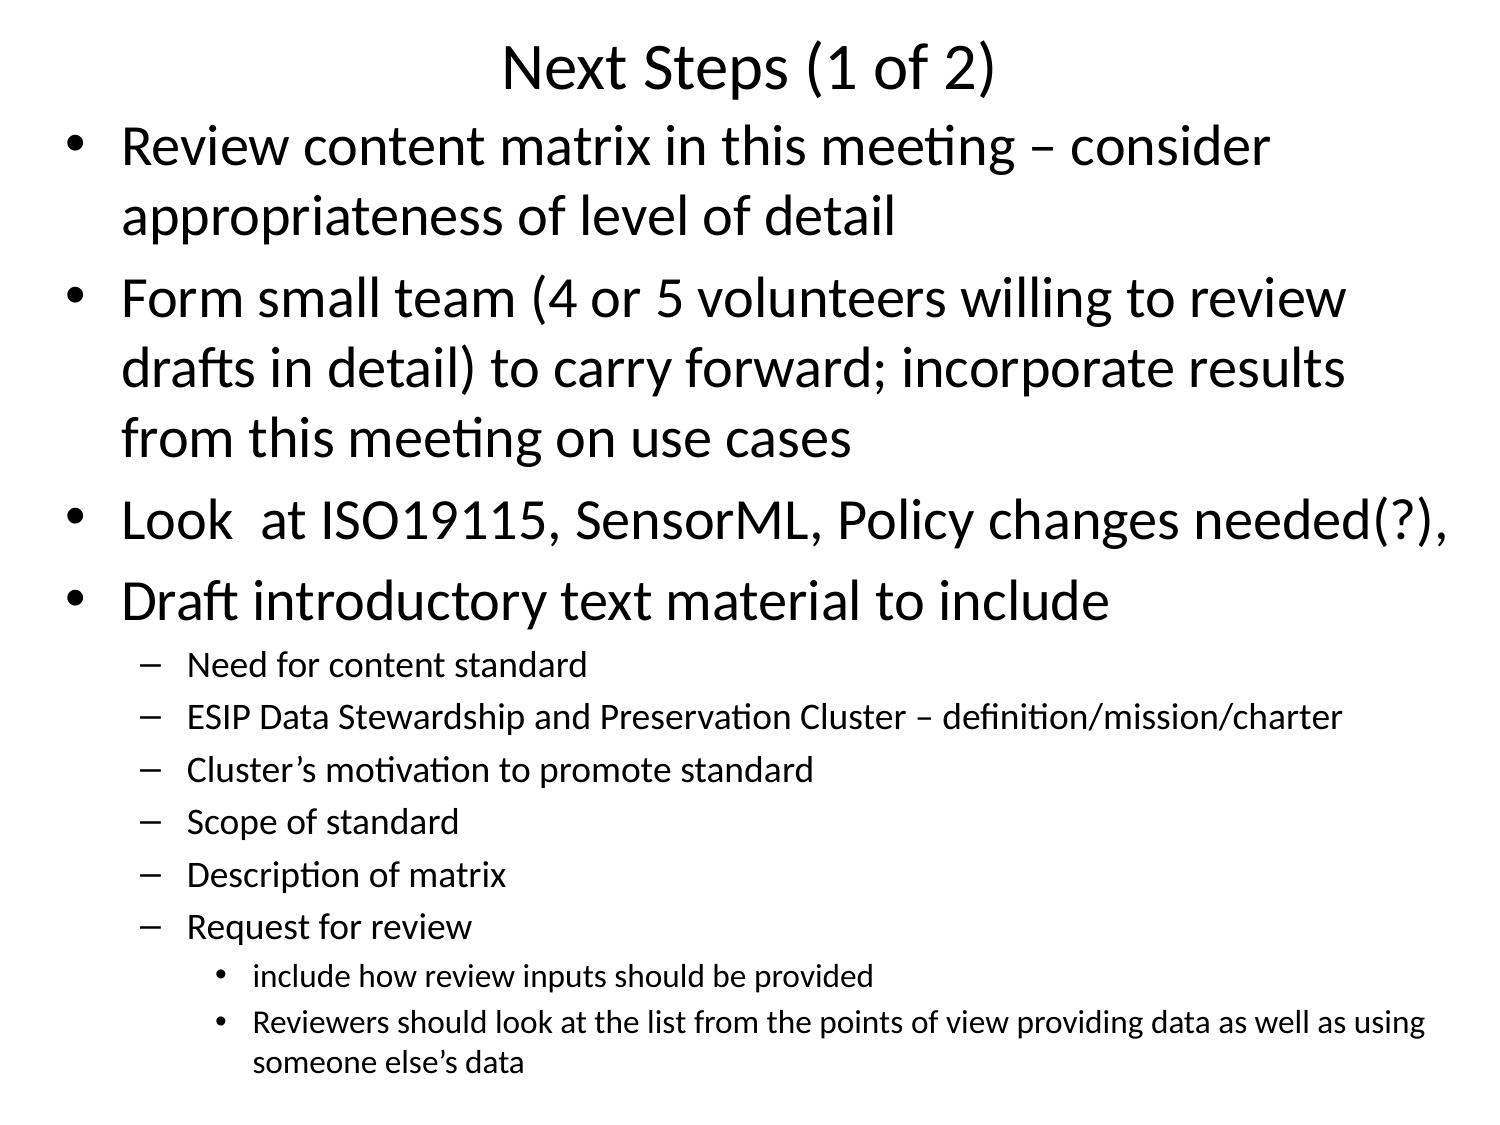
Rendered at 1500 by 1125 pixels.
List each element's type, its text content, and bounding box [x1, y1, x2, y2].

title Next Steps (1 of 2) [74, 0, 1426, 99]
list Review content matrix in this meeting – consider appropriateness of level of detail Form small team (4 or 5 volunteers willing to review drafts in detail) to carry forward; incorporate results from this meeting on use cases Look at ISO19115, SensorML, Policy changes needed(?), Draft introductory text material to include Need for content standard ESIP Data Stewardship and Preservation Cluster – definition/mission/charter Cluster’s motivation to promote standard Scope of standard Description of matrix Request for review include how review inputs should be provided Reviewers should look at the list from the points of view providing data as well as using someone else’s data [49, 99, 1476, 1125]
